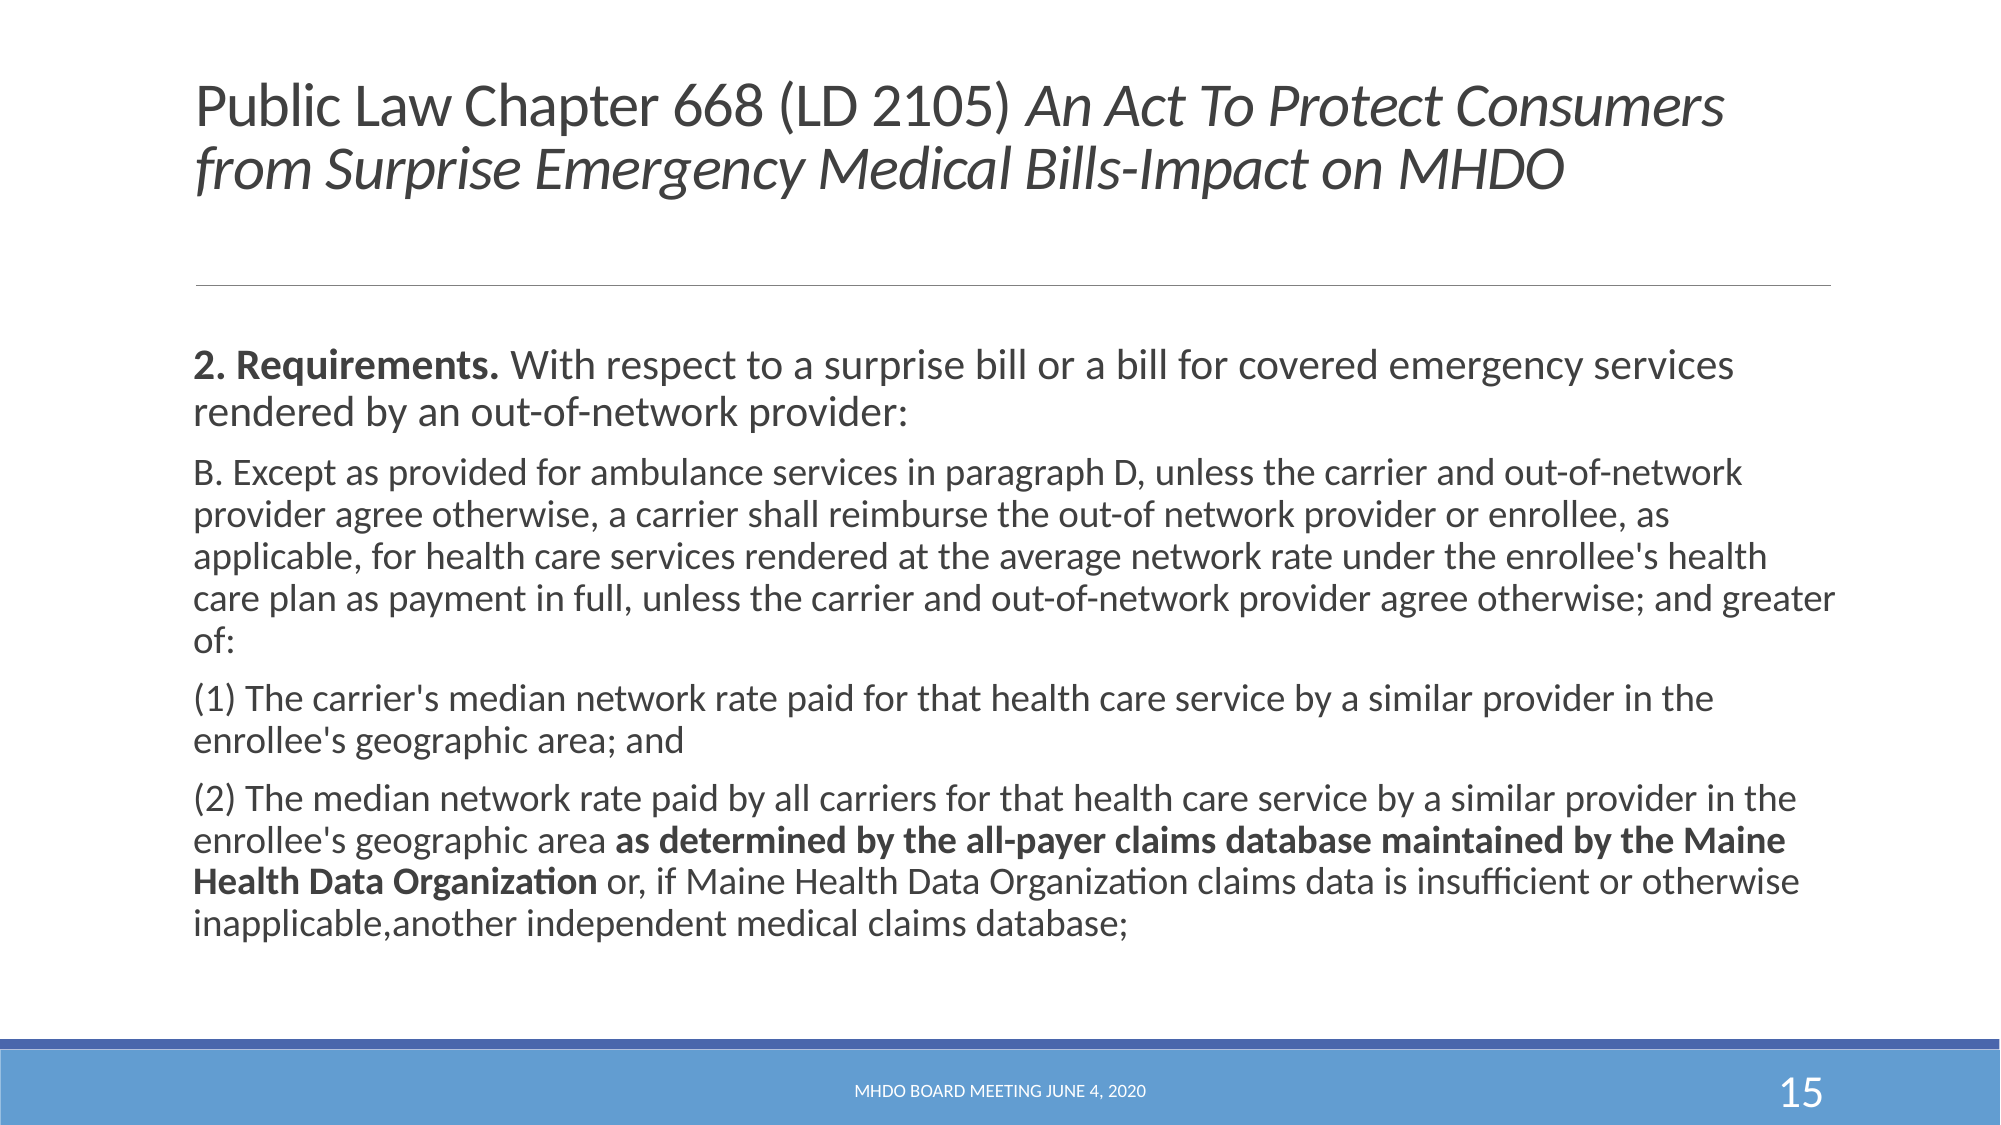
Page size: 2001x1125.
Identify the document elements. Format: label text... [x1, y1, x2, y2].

footer MHDO Board Meeting June 4, 2020 [604, 1059, 1396, 1120]
title Public Law Chapter 668 (LD 2105) An Act To Protect Consumers from Surprise Emergency Medical Bills-Impact on MHDO [180, 47, 1840, 285]
list 2. Requirements. With respect to a surprise bill or a bill for covered emergency services rendered by an out-of-network provider: B. Except as provided for ambulance services in paragraph D, unless the carrier and out-of-network provider agree otherwise, a carrier shall reimburse the out-of network provider or enrollee, as applicable, for health care services rendered at the average network rate under the enrollee's health care plan as payment in full, unless the carrier and out-of-network provider agree otherwise; and greater of: (1) The carrier's median network rate paid for that health care service by a similar provider in the enrollee's geographic area; and (2) The median network rate paid by all carriers for that health care service by a similar provider in the enrollee's geographic area as determined by the all-payer claims database maintained by the Maine Health Data Organization or, if Maine Health Data Organization claims data is insufficient or otherwise inapplicable,another independent medical claims database; [180, 334, 1840, 963]
slide_number 15 [1624, 1059, 1840, 1120]
